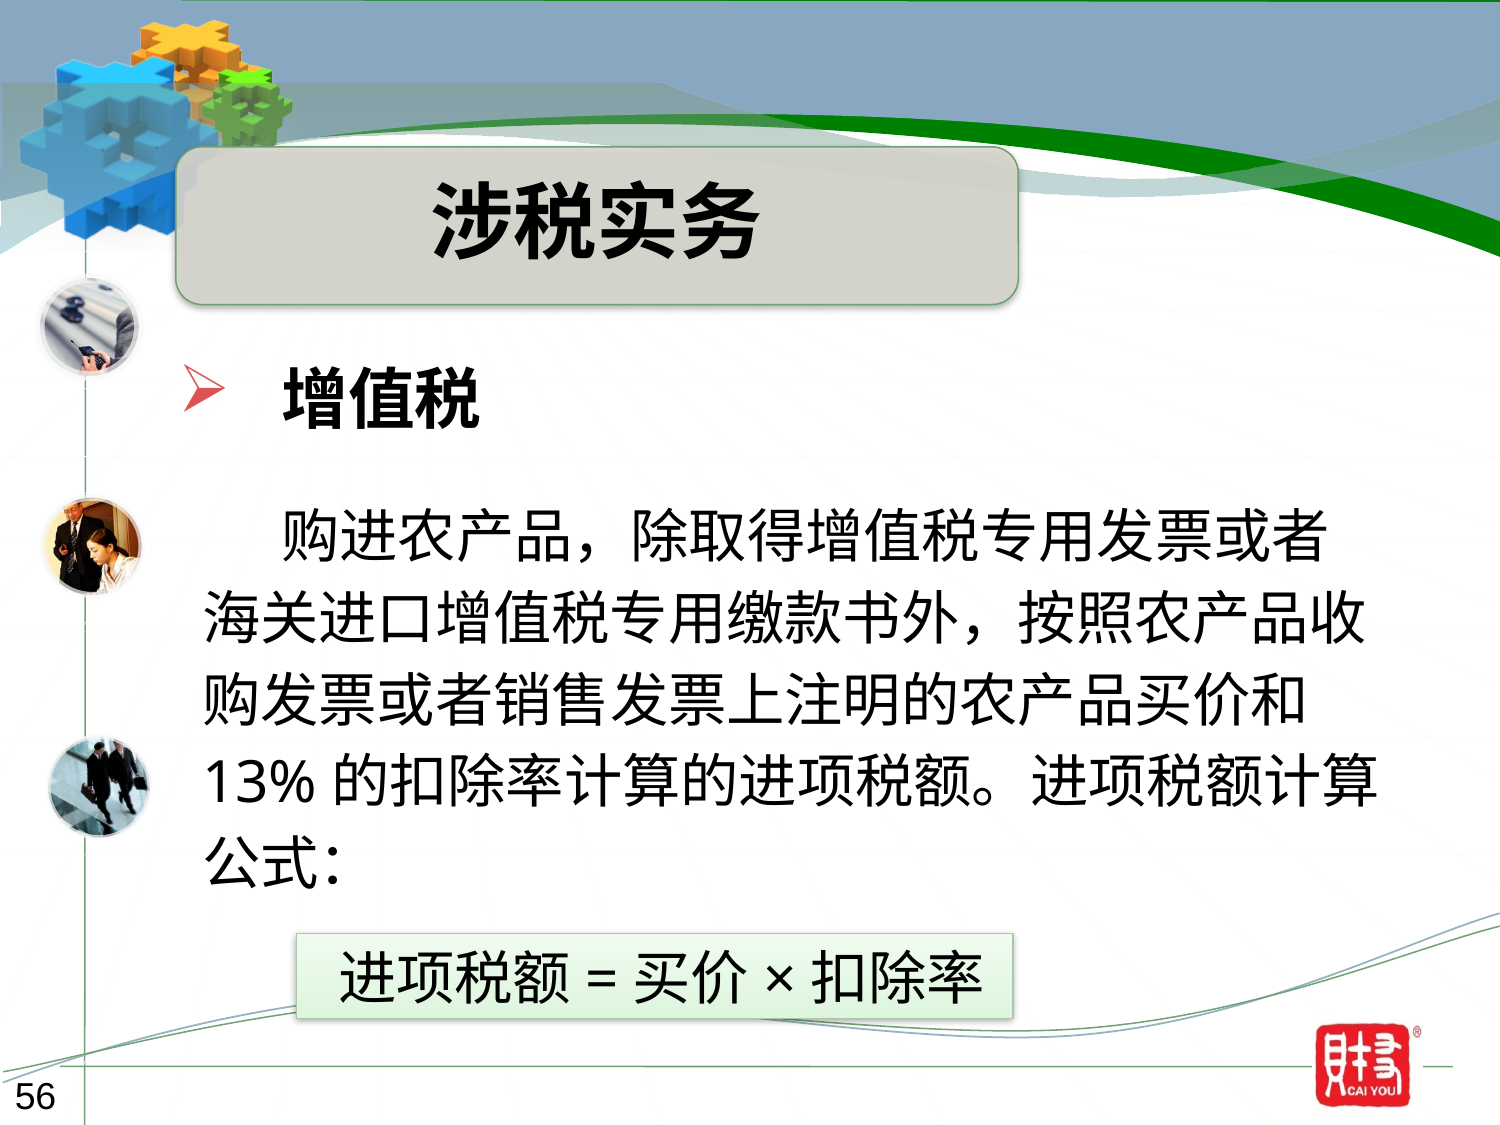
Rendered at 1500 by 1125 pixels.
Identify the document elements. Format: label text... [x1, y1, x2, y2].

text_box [175, 146, 1019, 305]
picture [51, 740, 147, 835]
picture [0, 18, 300, 226]
text_box 购进农产品，除取得增值税专用发票或者 海关进口增值税专用缴款书外，按照农产品收 购发票或者销售发票上注明的农产品买价和 13%的扣除率计算的进项税额。进项税额计算 公式： [187, 492, 1442, 903]
picture [45, 283, 134, 371]
picture [277, 142, 300, 146]
picture [1312, 1019, 1423, 1114]
picture [6, 170, 175, 252]
picture [46, 501, 138, 591]
text_box 增值税 [163, 349, 1078, 445]
text_box 56 [0, 1064, 94, 1125]
text_box 进项税额=买价×扣除率 [296, 933, 1014, 1019]
